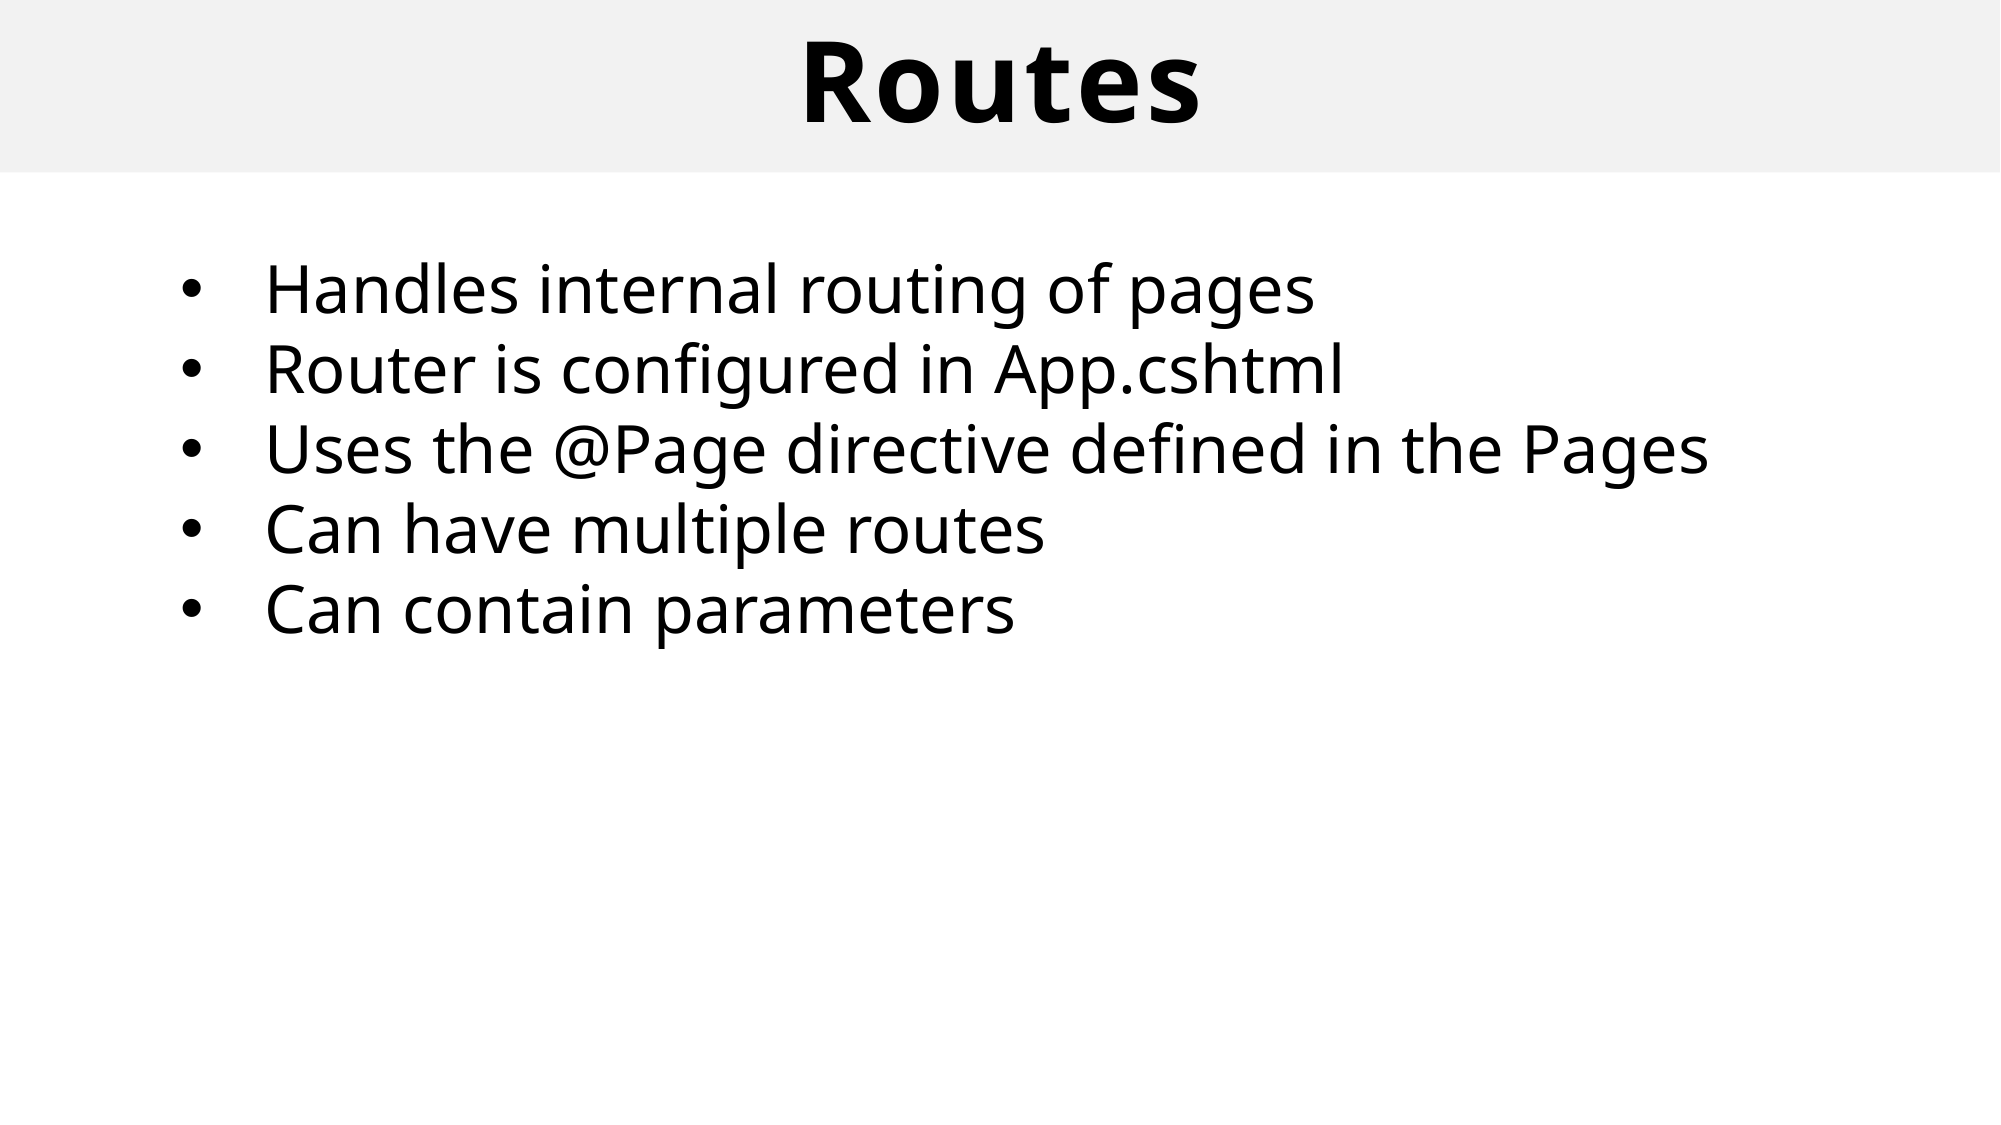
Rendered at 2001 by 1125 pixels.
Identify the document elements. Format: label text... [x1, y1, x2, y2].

title Routes [0, 0, 2000, 172]
text_box Handles internal routing of pages Router is configured in App.cshtml Uses the @Page directive defined in the Pages Can have multiple routes Can contain parameters [0, 172, 2000, 882]
